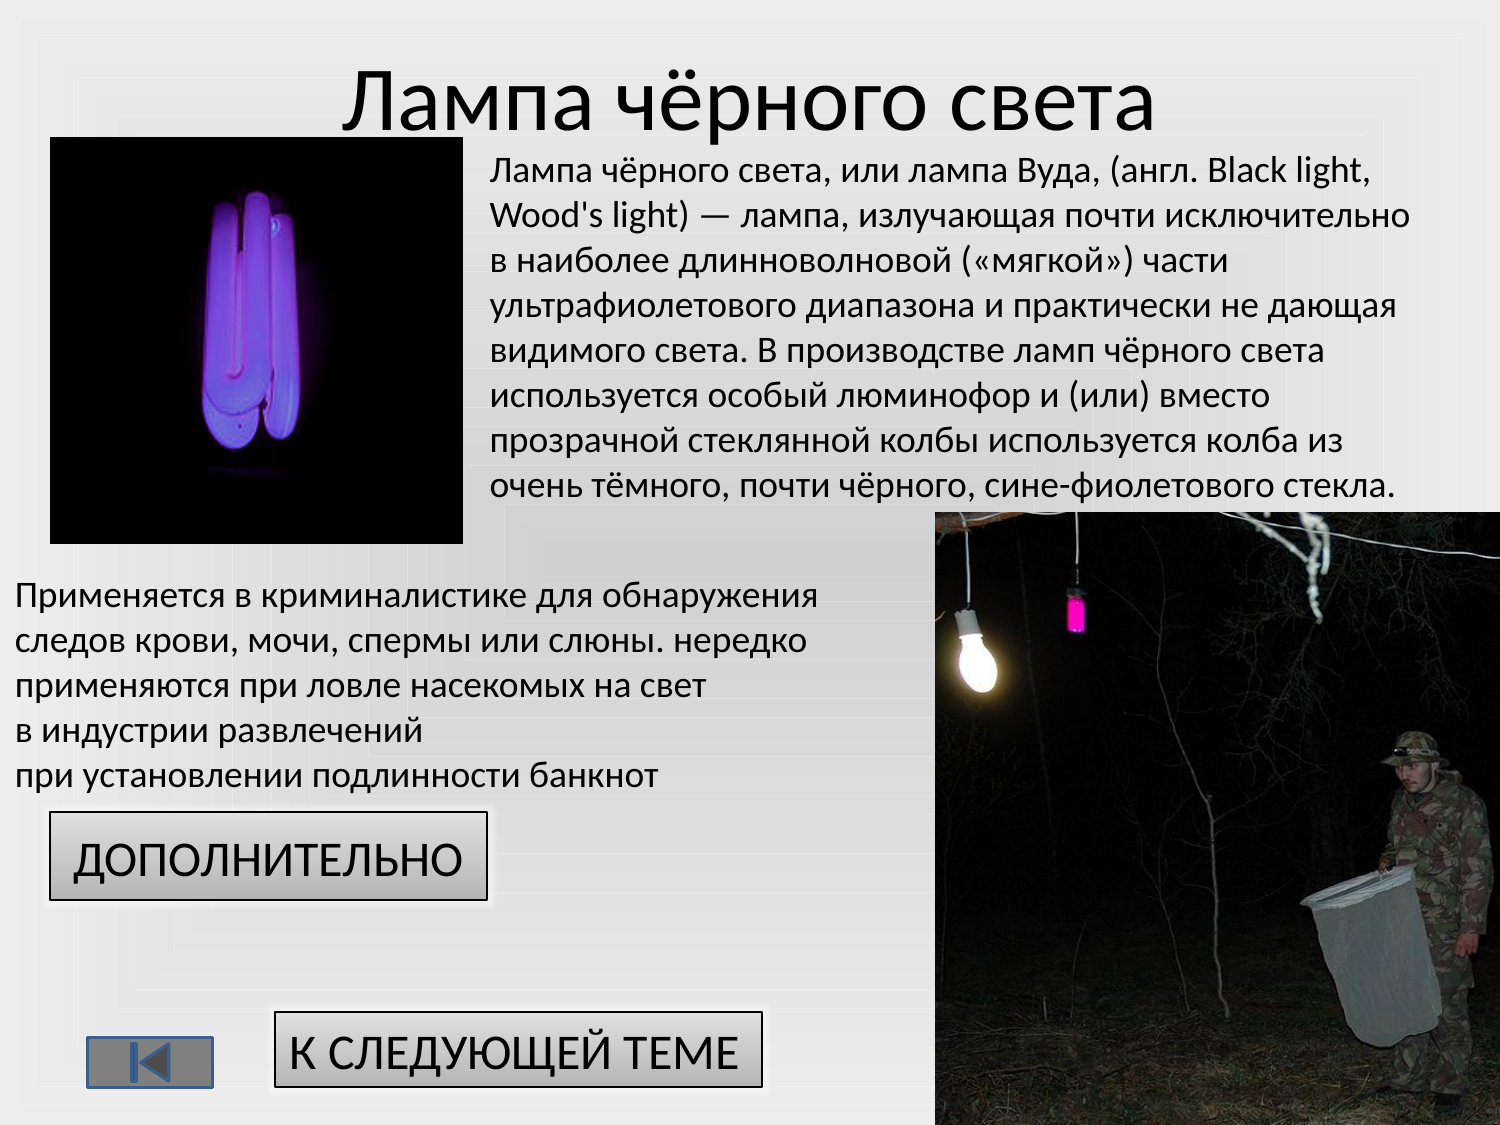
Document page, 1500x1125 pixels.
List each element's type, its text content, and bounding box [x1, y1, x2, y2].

text_box Лампа чёрного cвета, или лампа Вуда, (англ. Black light, Wood's light) — лампа, излучающая почти исключительно в наиболее длинноволновой («мягкой») части ультрафиолетового диапазона и практически не дающая видимого света. В производстве ламп чёрного света используется особый люминофор и (или) вместо прозрачной стеклянной колбы используется колба из очень тёмного, почти чёрного, сине-фиолетового стекла. [474, 137, 1450, 513]
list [49, 137, 463, 544]
text_box К следующей теме [274, 1011, 763, 1088]
picture [934, 511, 1500, 1125]
text_box ДОПОЛНИТЕЛЬНО [49, 811, 488, 901]
title Лампа чёрного света [75, 0, 1425, 188]
text_box Применяется в криминалистике для обнаружения следов крови, мочи, спермы или слюны. нередко применяются при ловле насекомых на свет в индустрии развлечений при установлении подлинности банкнот [0, 562, 925, 848]
text_box [86, 1036, 214, 1089]
